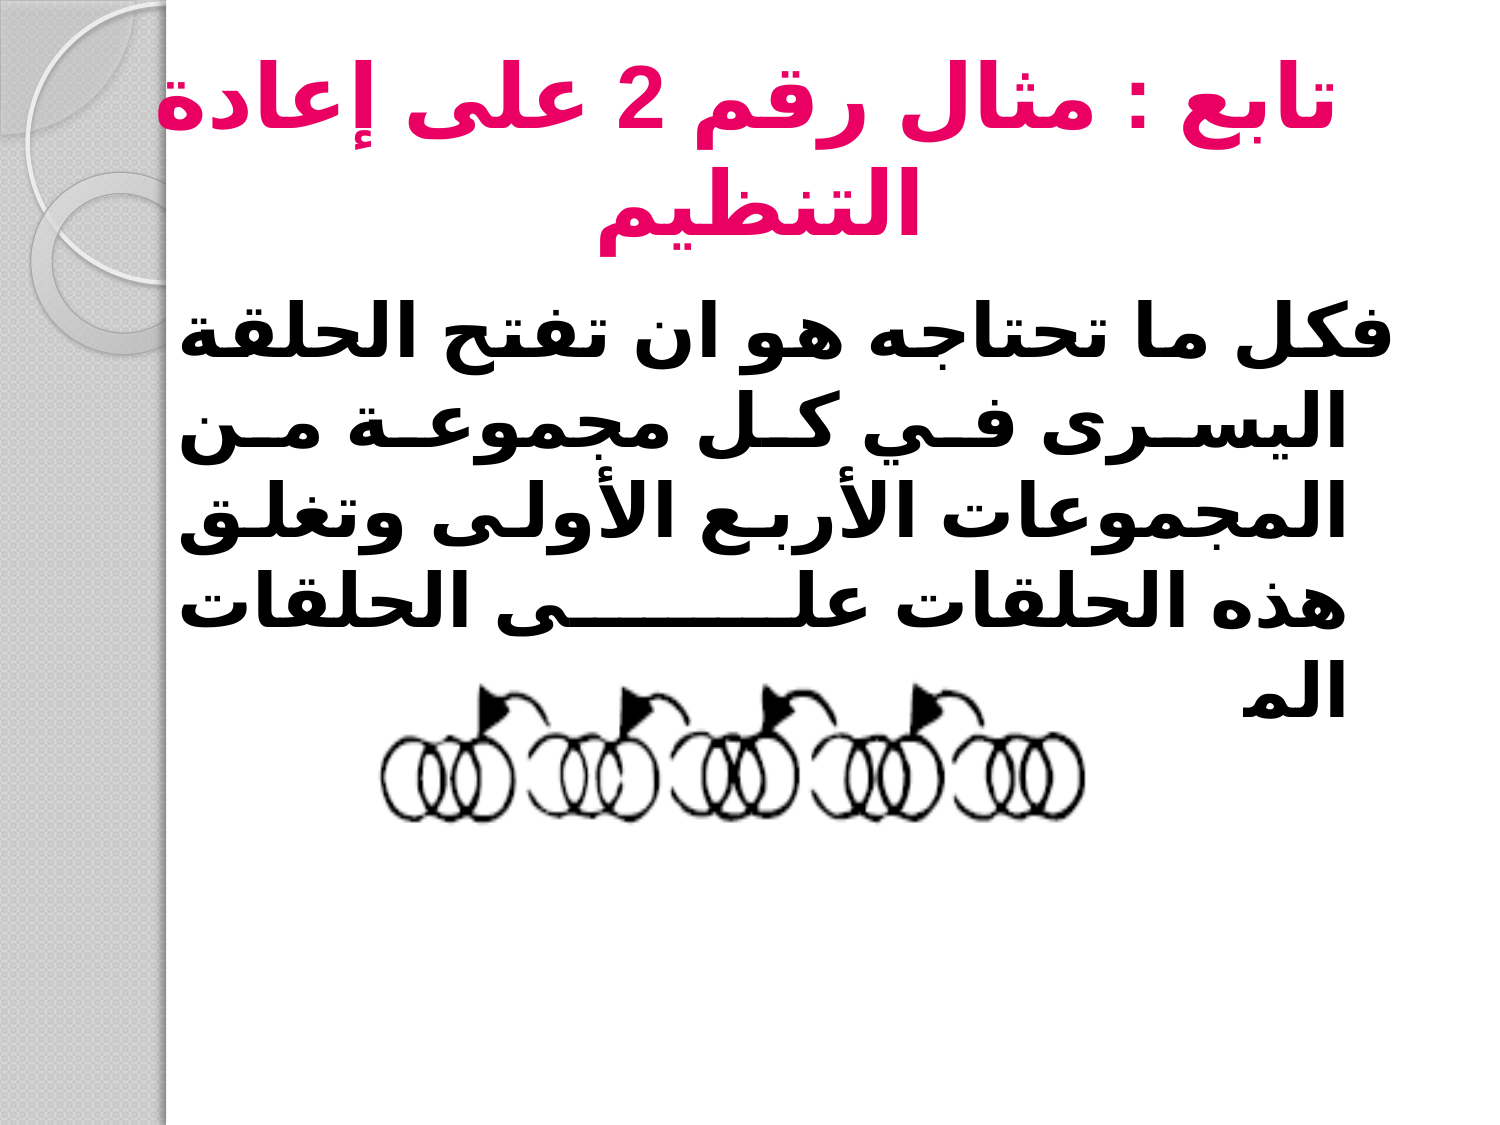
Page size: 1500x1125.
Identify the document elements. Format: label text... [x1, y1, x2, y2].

list فكل ما تحتاجه هو ان تفتح الحلقة اليسرى في كل مجموعة من المجموعات الأربع الأولى وتغلق هذه الحلقات على الحلقات المجاوره هكذا : [162, 275, 1425, 1001]
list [212, 637, 1243, 901]
title تابع : مثال رقم 2 على إعادة التنظيم [49, 37, 1446, 255]
